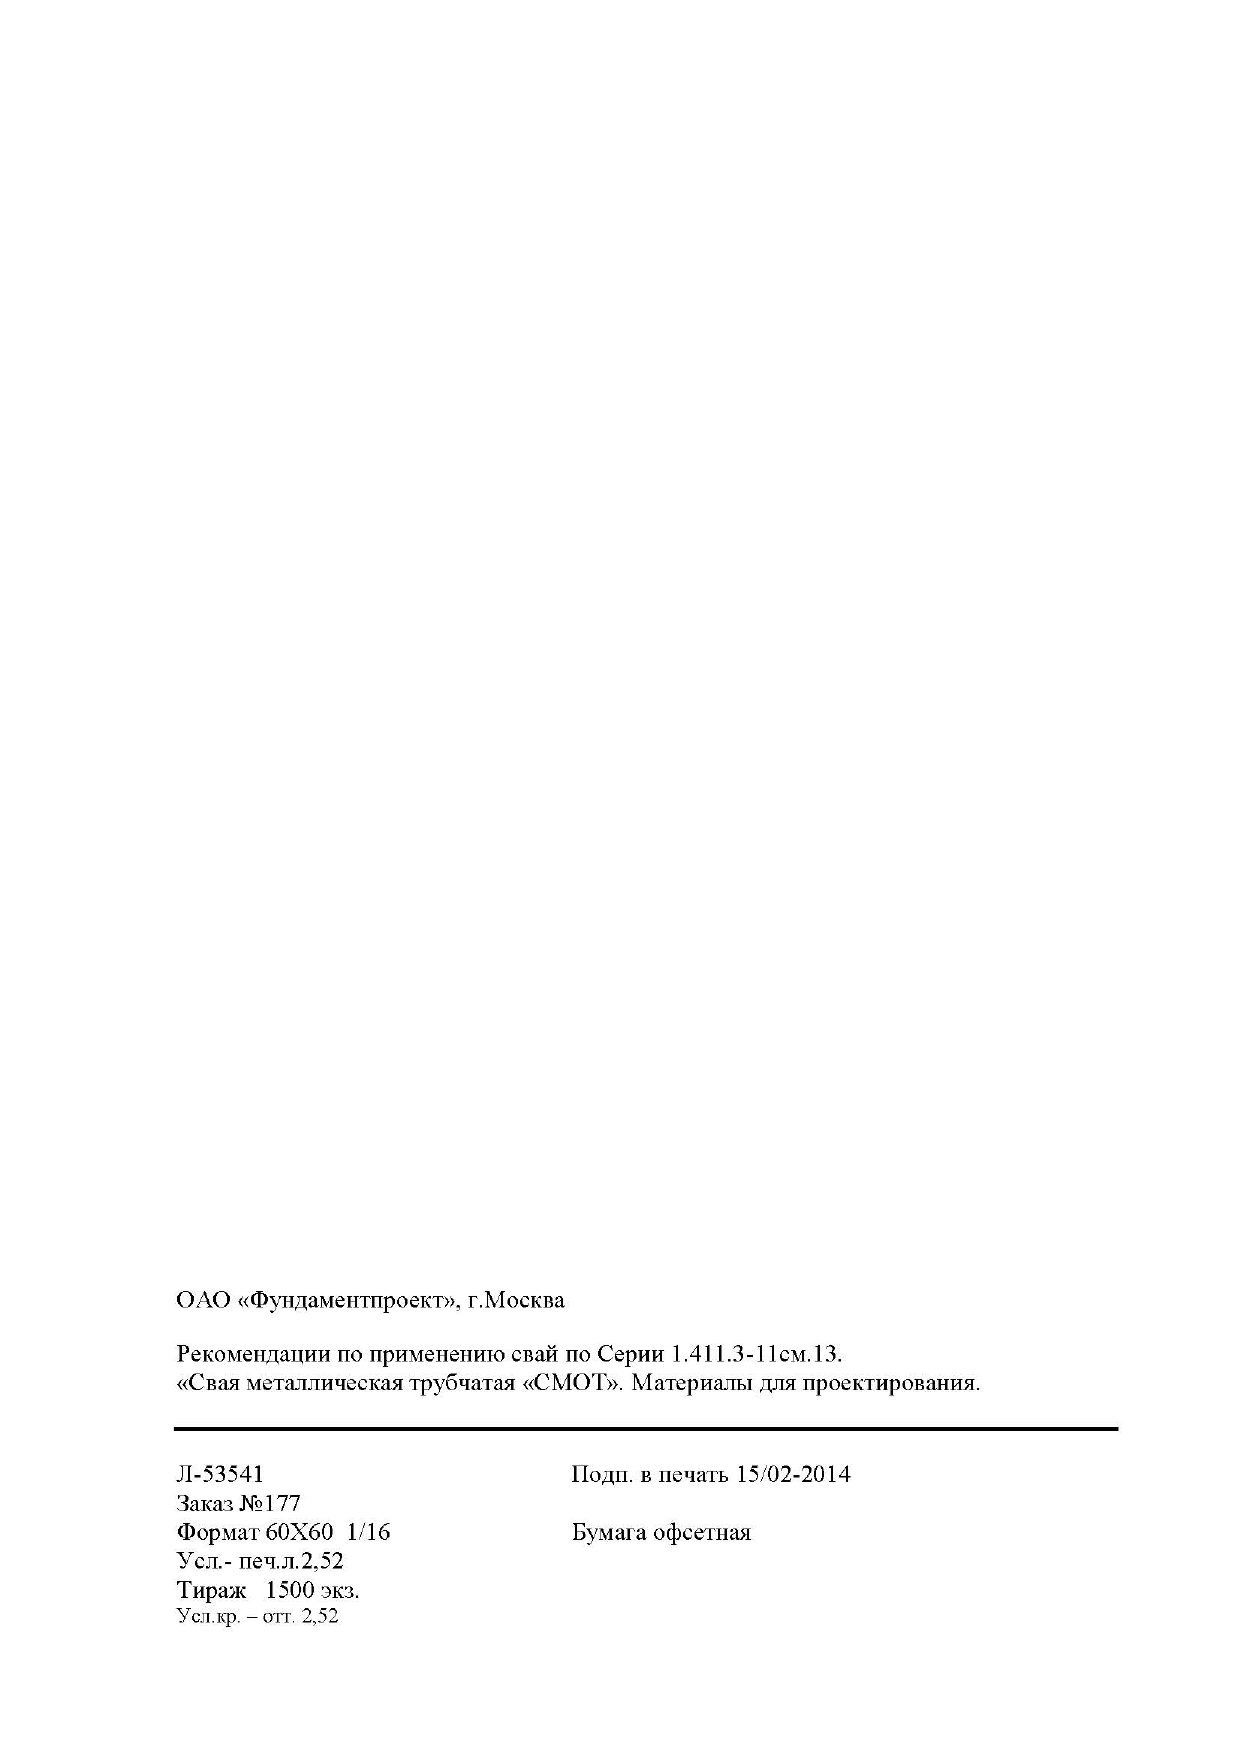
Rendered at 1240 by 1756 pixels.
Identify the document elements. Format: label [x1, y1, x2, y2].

text_box [173, 1290, 1122, 1632]
